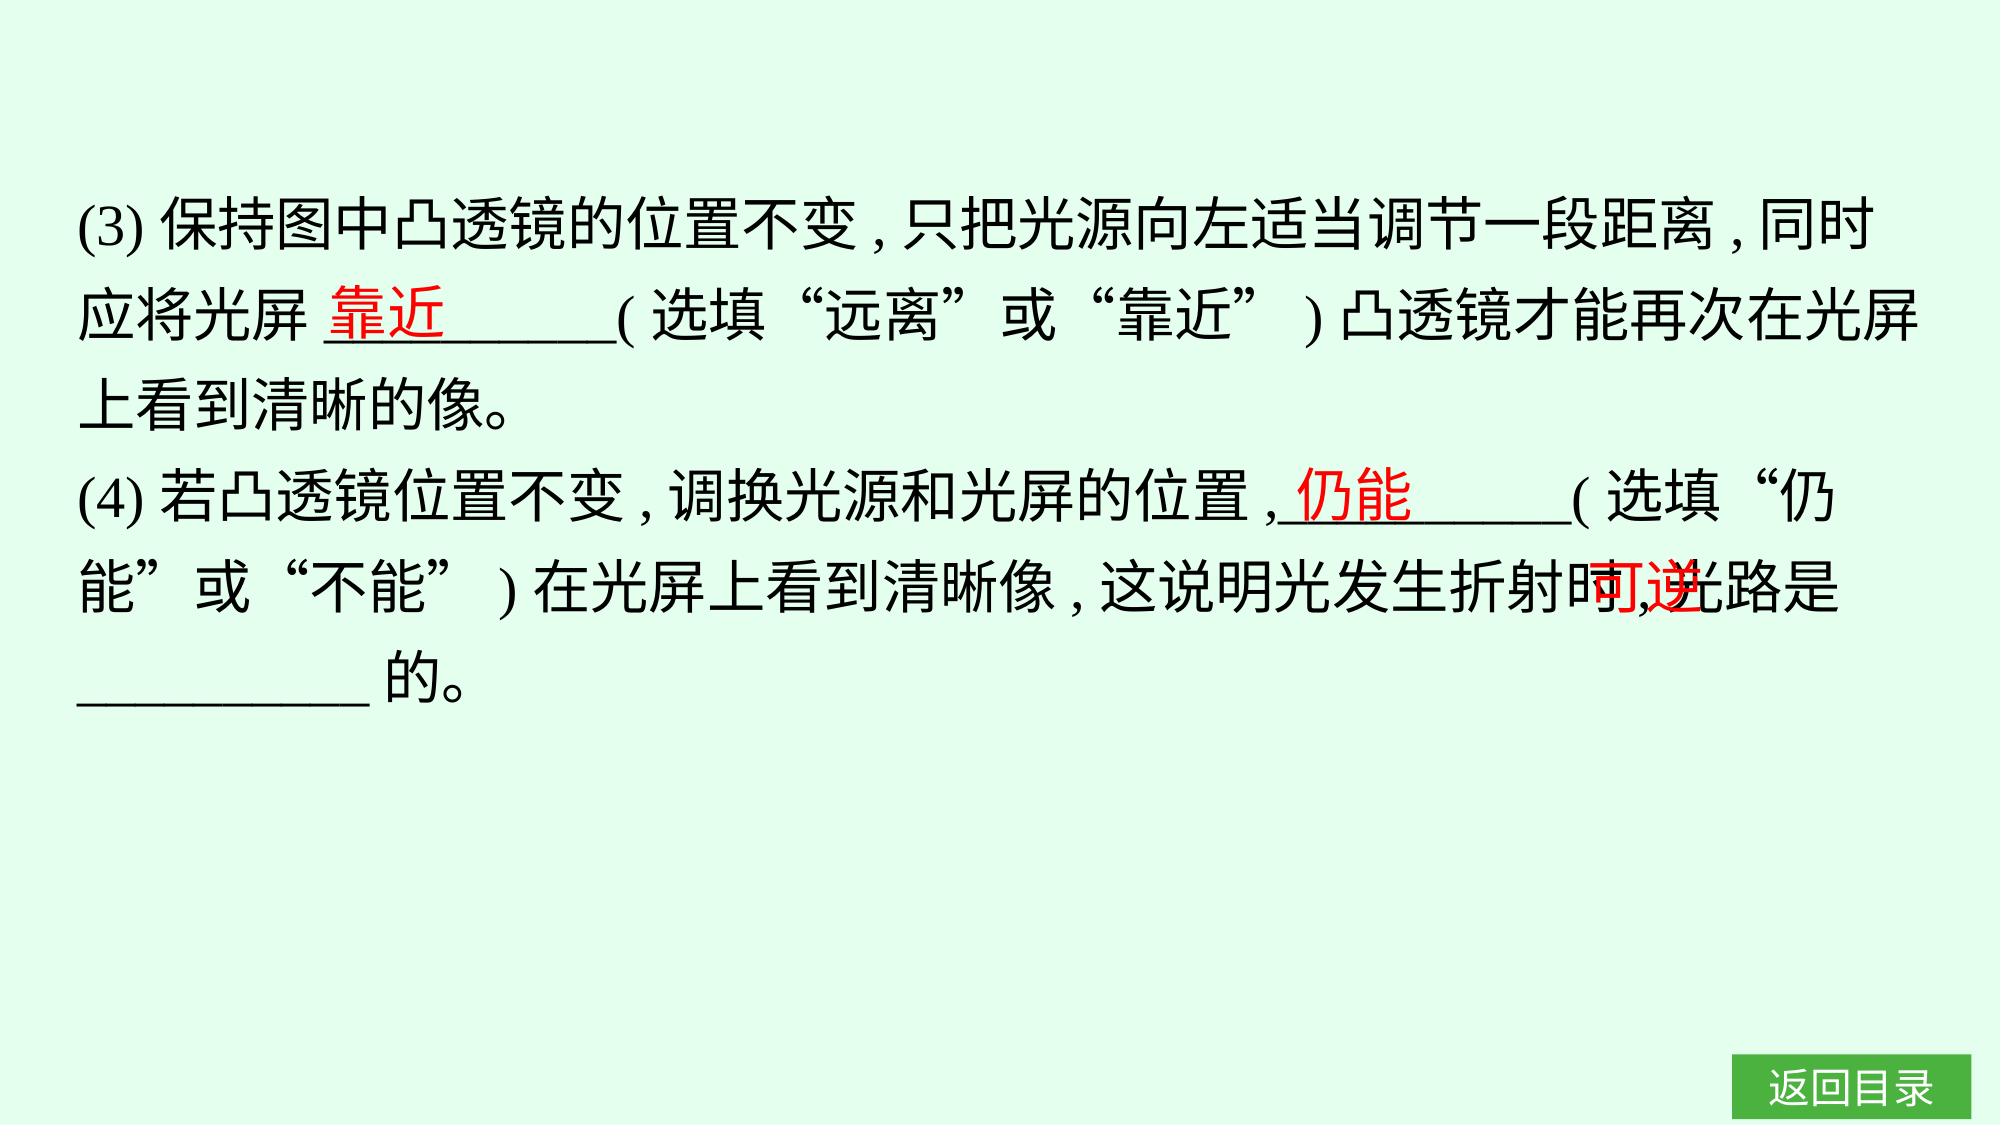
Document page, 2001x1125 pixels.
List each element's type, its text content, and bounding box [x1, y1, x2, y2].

text_box (3)保持图中凸透镜的位置不变,只把光源向左适当调节一段距离,同时应将光屏__________(选填“远离”或“靠近”)凸透镜才能再次在光屏上看到清晰的像。 (4)若凸透镜位置不变,调换光源和光屏的位置,__________(选填“仍能”或“不能”)在光屏上看到清晰像,这说明光发生折射时,光路是__________的。 [62, 158, 1938, 719]
text_box 靠近 [314, 247, 474, 354]
text_box 仍能 [1281, 429, 1441, 536]
text_box 可逆 [1572, 522, 1733, 628]
